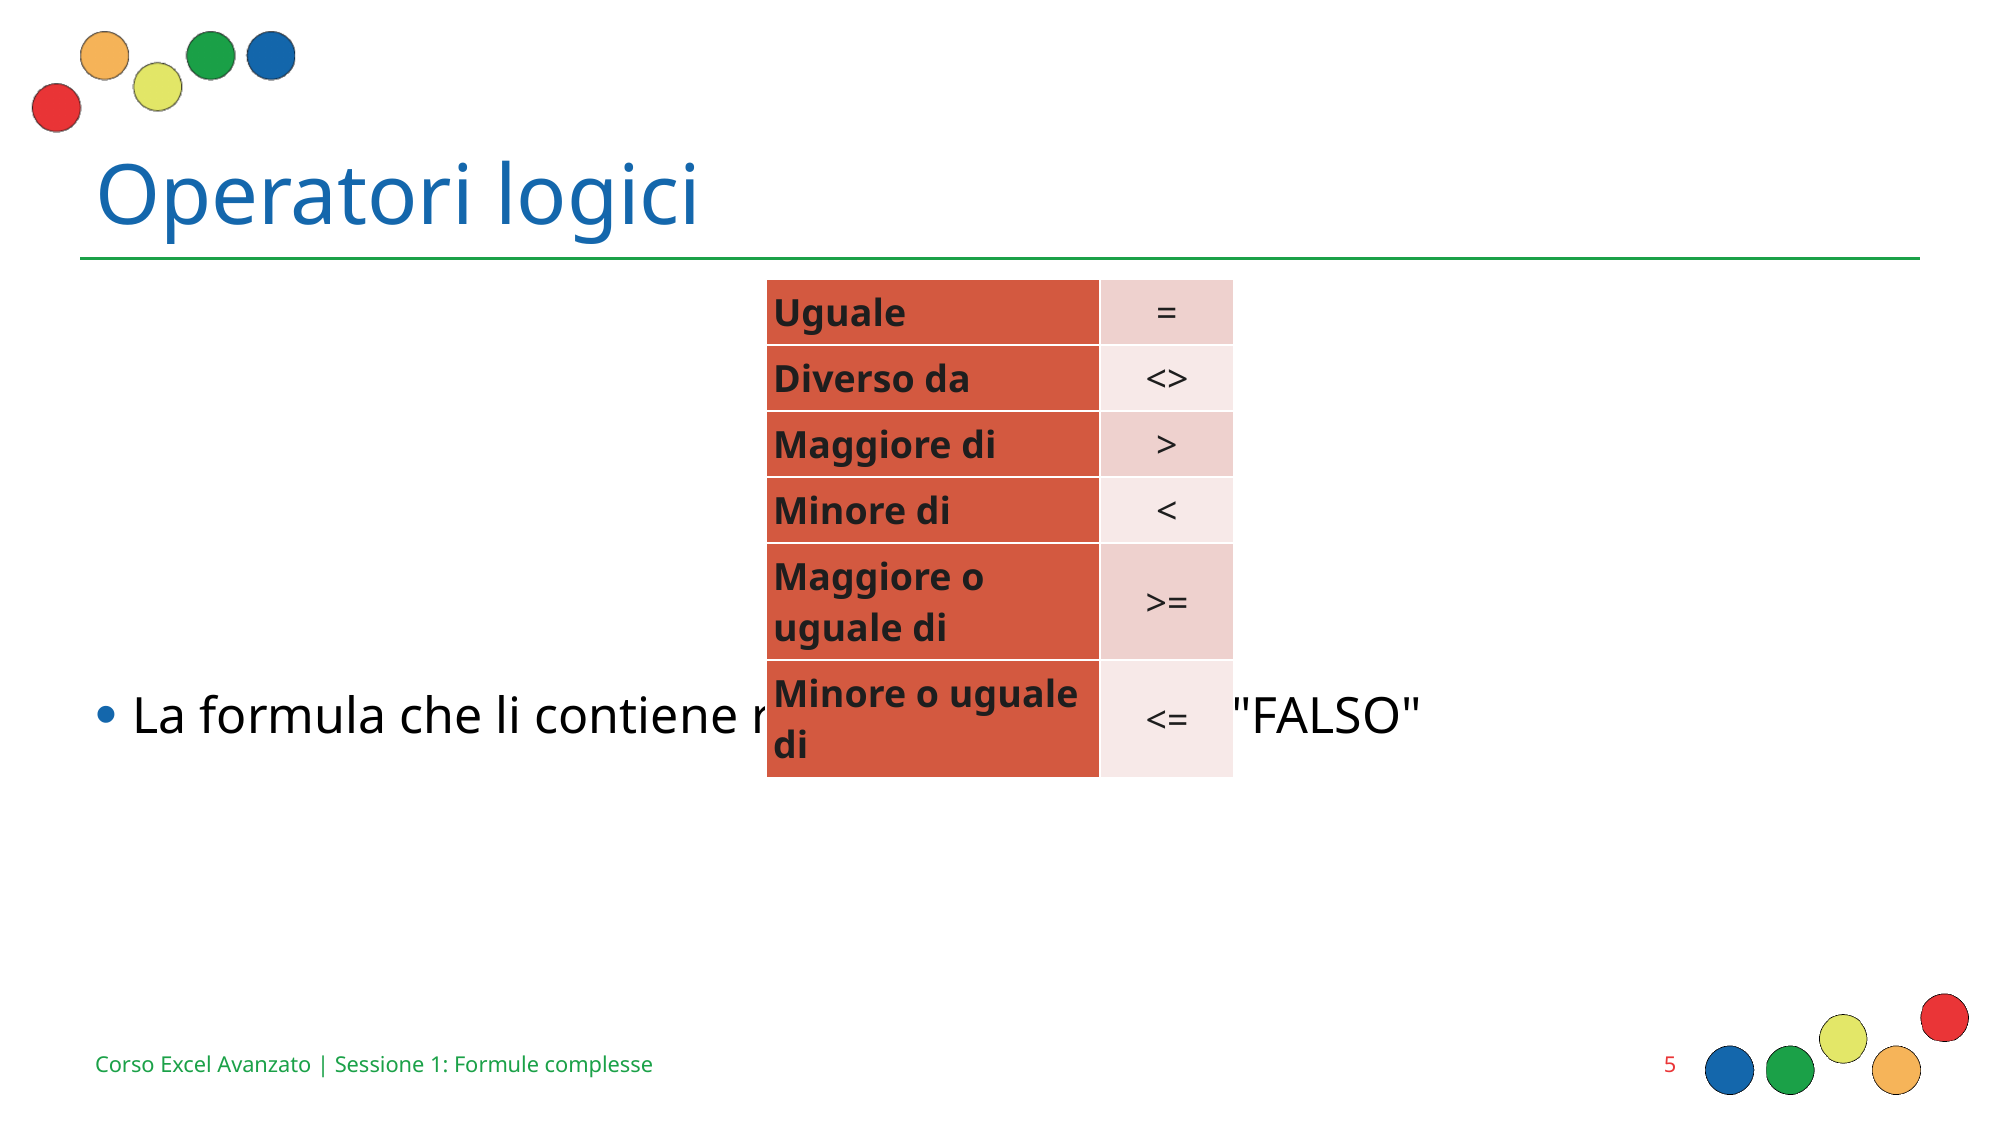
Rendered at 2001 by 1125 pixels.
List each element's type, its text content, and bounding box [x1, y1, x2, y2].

table_cell <= [1101, 661, 1233, 777]
table_header = [1101, 280, 1233, 344]
slide_number 5 [1583, 1035, 1692, 1096]
table_cell > [1101, 412, 1233, 476]
picture [29, 30, 295, 135]
table_cell Maggiore di [767, 412, 1099, 476]
title Operatori logici [80, 123, 1920, 259]
table_header Uguale [767, 280, 1099, 344]
picture [1704, 990, 1971, 1096]
footer Corso Excel Avanzato | Sessione 1: Formule complesse [80, 1035, 1571, 1096]
table_cell Diverso da [767, 346, 1099, 410]
list La formula che li contiene restituisce "VERO" o "FALSO" [80, 278, 1920, 1011]
table_cell <> [1101, 346, 1233, 410]
table_cell >= [1101, 544, 1233, 659]
table_cell Maggiore o uguale di [767, 544, 1099, 659]
table_cell Minore di [767, 478, 1099, 542]
table_cell Minore o uguale di [767, 661, 1099, 777]
table_cell < [1101, 478, 1233, 542]
